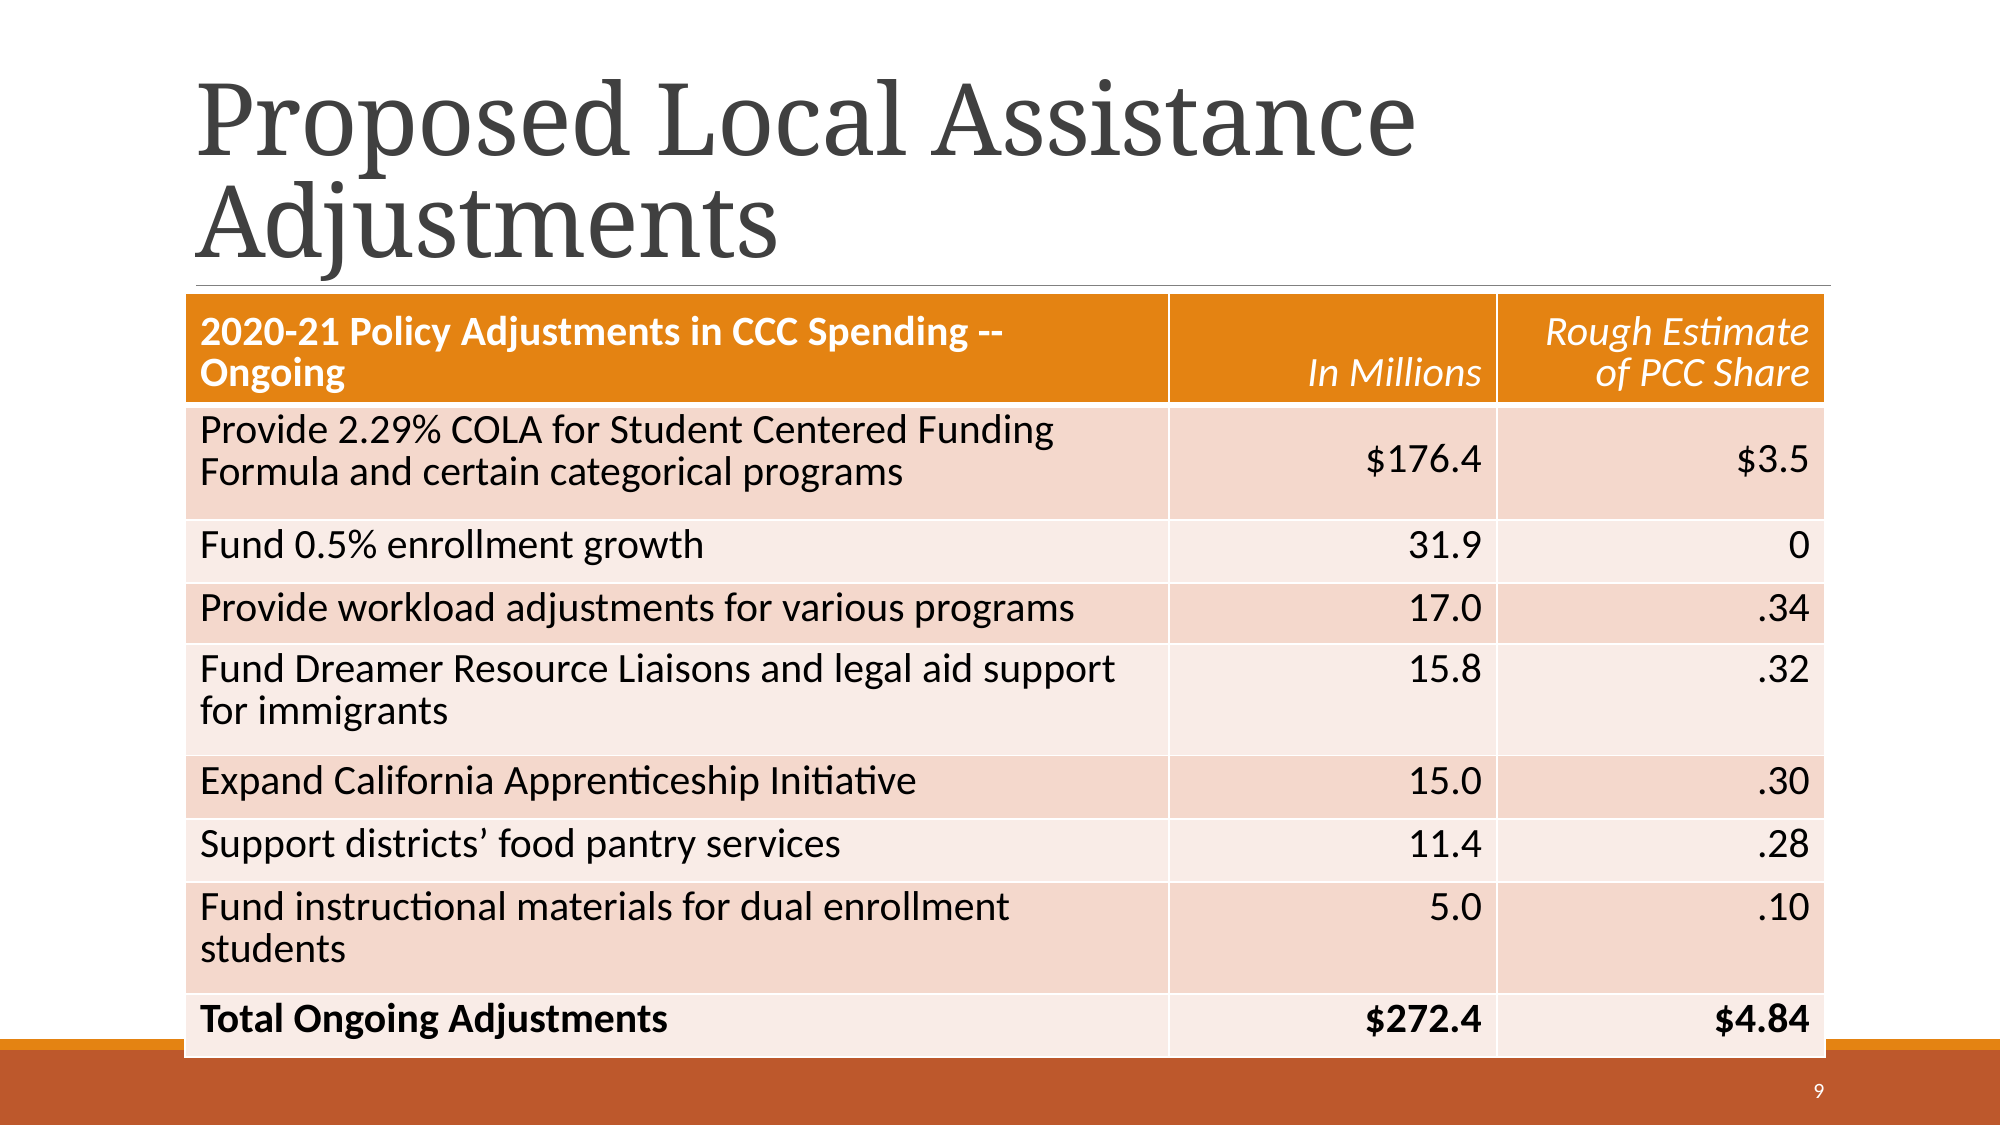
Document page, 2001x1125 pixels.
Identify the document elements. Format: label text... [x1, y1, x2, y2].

slide_number 9 [1624, 1059, 1840, 1120]
table_cell $3.5 [1498, 408, 1824, 519]
table_cell .10 [1498, 883, 1824, 993]
table_cell 15.0 [1170, 756, 1496, 818]
table_cell $272.4 [1170, 995, 1496, 1056]
table_header Rough Estimate of PCC Share [1498, 294, 1824, 402]
table_cell Expand California Apprenticeship Initiative [186, 756, 1168, 818]
table_cell .30 [1498, 756, 1824, 818]
table_cell 5.0 [1170, 883, 1496, 993]
table_cell 11.4 [1170, 820, 1496, 881]
table_cell $176.4 [1170, 408, 1496, 519]
table_cell $4.84 [1498, 995, 1824, 1056]
table_cell Total Ongoing Adjustments [186, 995, 1168, 1056]
table_cell Support districts’ food pantry services [186, 820, 1168, 881]
table_cell Provide 2.29% COLA for Student Centered Funding Formula and certain categorical programs [186, 408, 1168, 519]
table_cell 0 [1498, 521, 1824, 582]
table_cell 17.0 [1170, 584, 1496, 643]
title Proposed Local Assistance Adjustments [180, 47, 1830, 285]
table_cell 31.9 [1170, 521, 1496, 582]
table_cell 15.8 [1170, 645, 1496, 755]
table_cell Fund instructional materials for dual enrollment students [186, 883, 1168, 993]
table_cell .28 [1498, 820, 1824, 881]
table_cell .34 [1498, 584, 1824, 643]
table_header In Millions [1170, 294, 1496, 402]
table_cell Fund 0.5% enrollment growth [186, 521, 1168, 582]
table_cell Fund Dreamer Resource Liaisons and legal aid support for immigrants [186, 645, 1168, 755]
table_header 2020-21 Policy Adjustments in CCC Spending -- Ongoing [186, 294, 1168, 402]
table_cell .32 [1498, 645, 1824, 755]
table_cell Provide workload adjustments for various programs [186, 584, 1168, 643]
